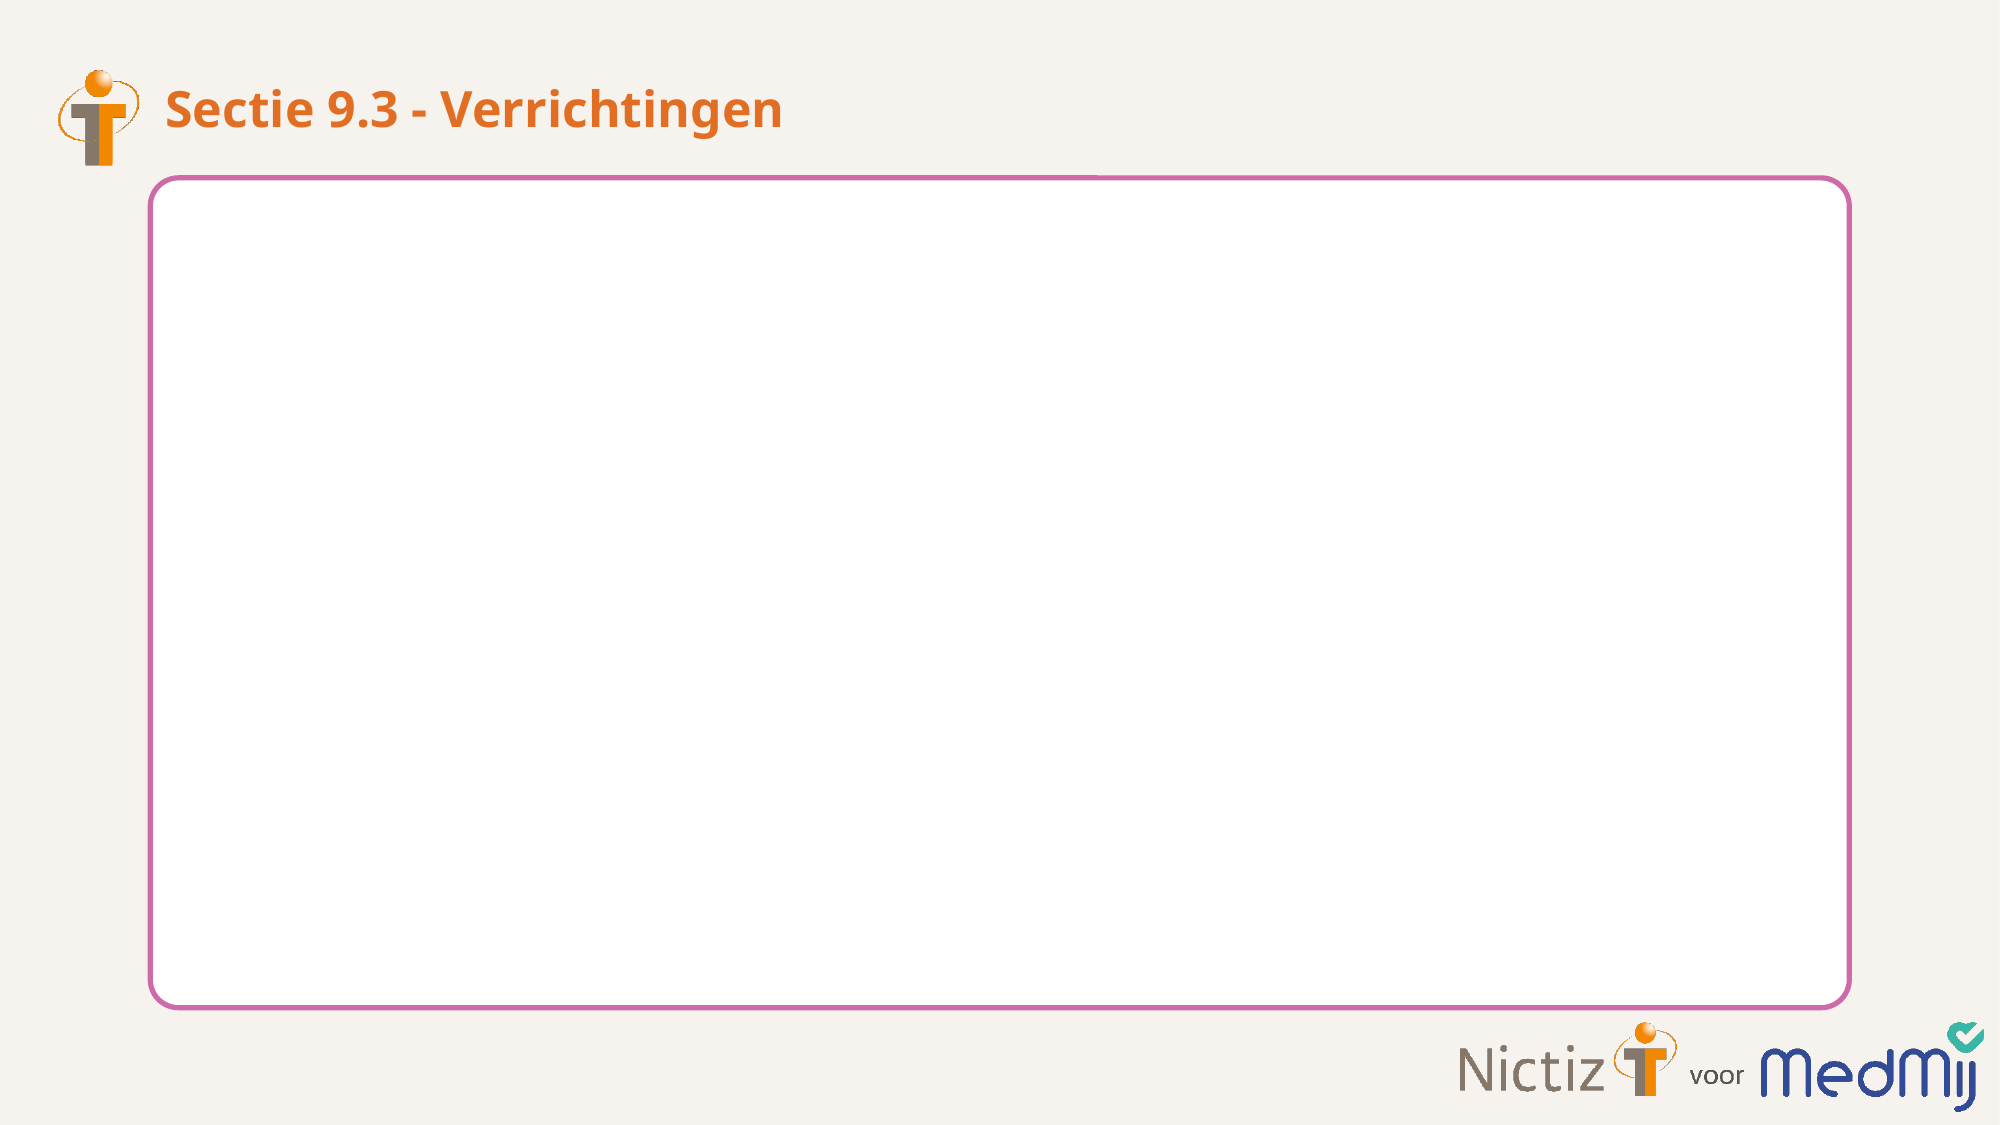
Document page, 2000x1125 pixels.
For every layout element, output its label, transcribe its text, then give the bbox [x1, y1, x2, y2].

picture [50, 66, 151, 187]
picture [1457, 1019, 1988, 1113]
title Sectie 9.3 - Verrichtingen [150, 76, 1850, 165]
